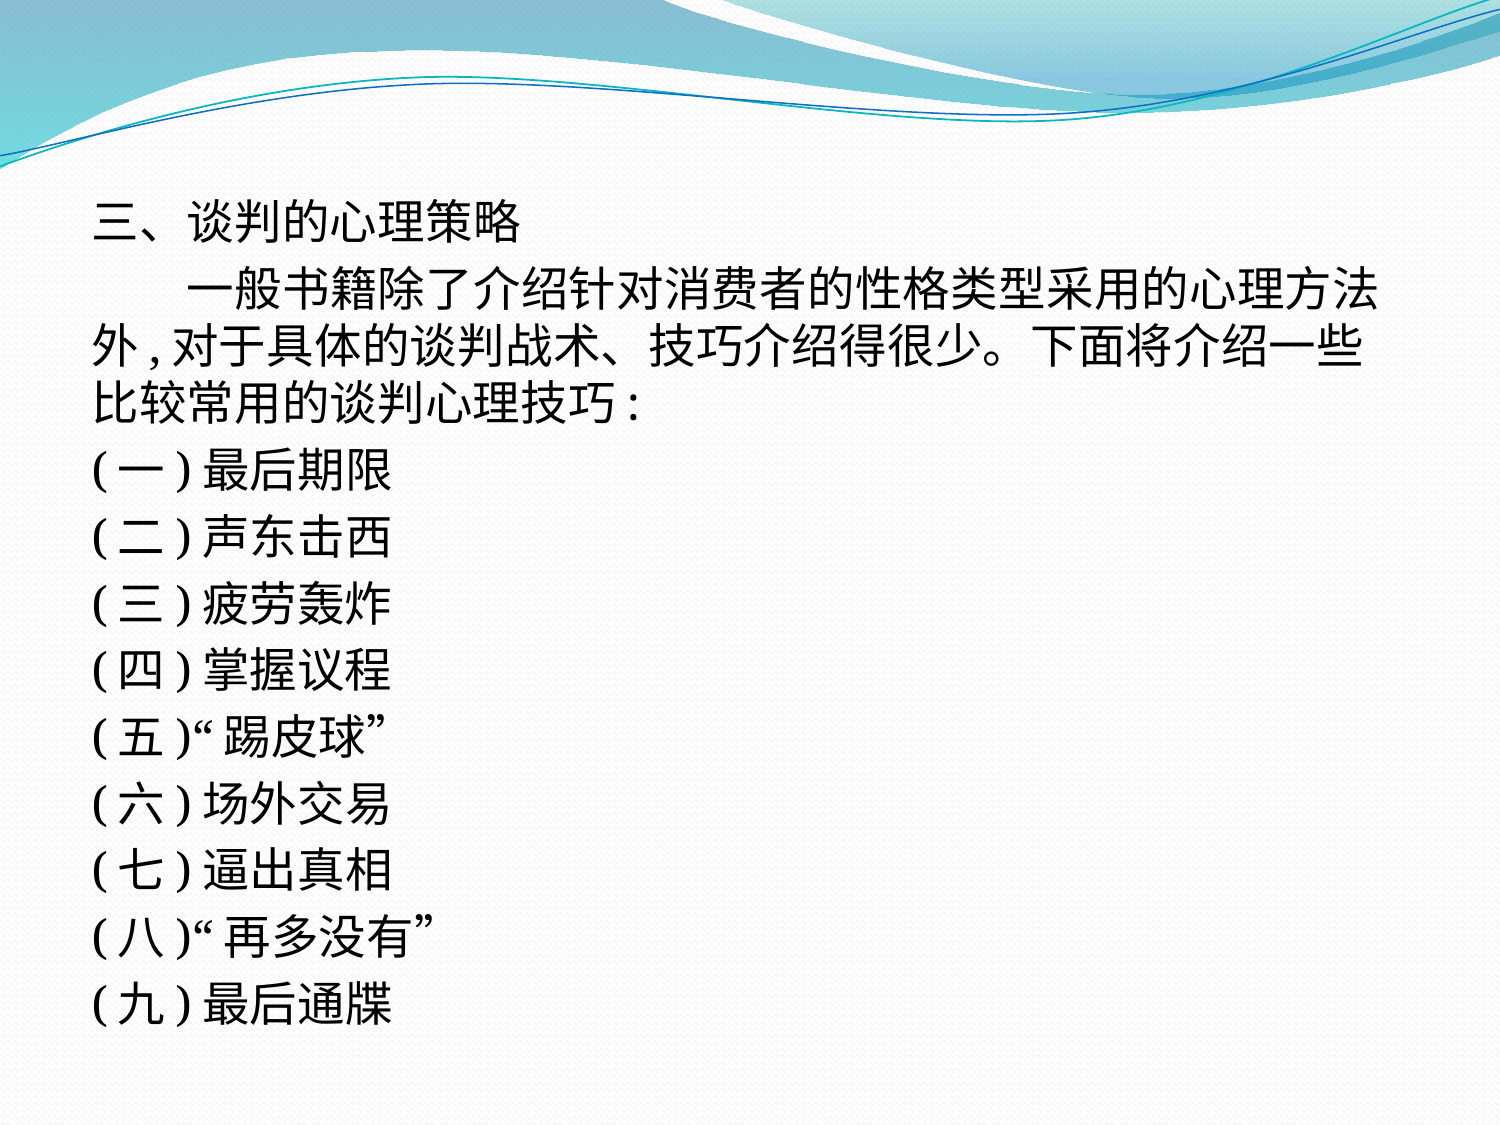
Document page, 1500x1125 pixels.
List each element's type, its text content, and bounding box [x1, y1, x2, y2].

list 三、谈判的心理策略 一般书籍除了介绍针对消费者的性格类型采用的心理方法外,对于具体的谈判战术、技巧介绍得很少。下面将介绍一些比较常用的谈判心理技巧: (一)最后期限 (二)声东击西 (三)疲劳轰炸 (四)掌握议程 (五)“踢皮球” (六)场外交易 (七)逼出真相 (八)“再多没有” (九)最后通牒 [76, 184, 1427, 1047]
